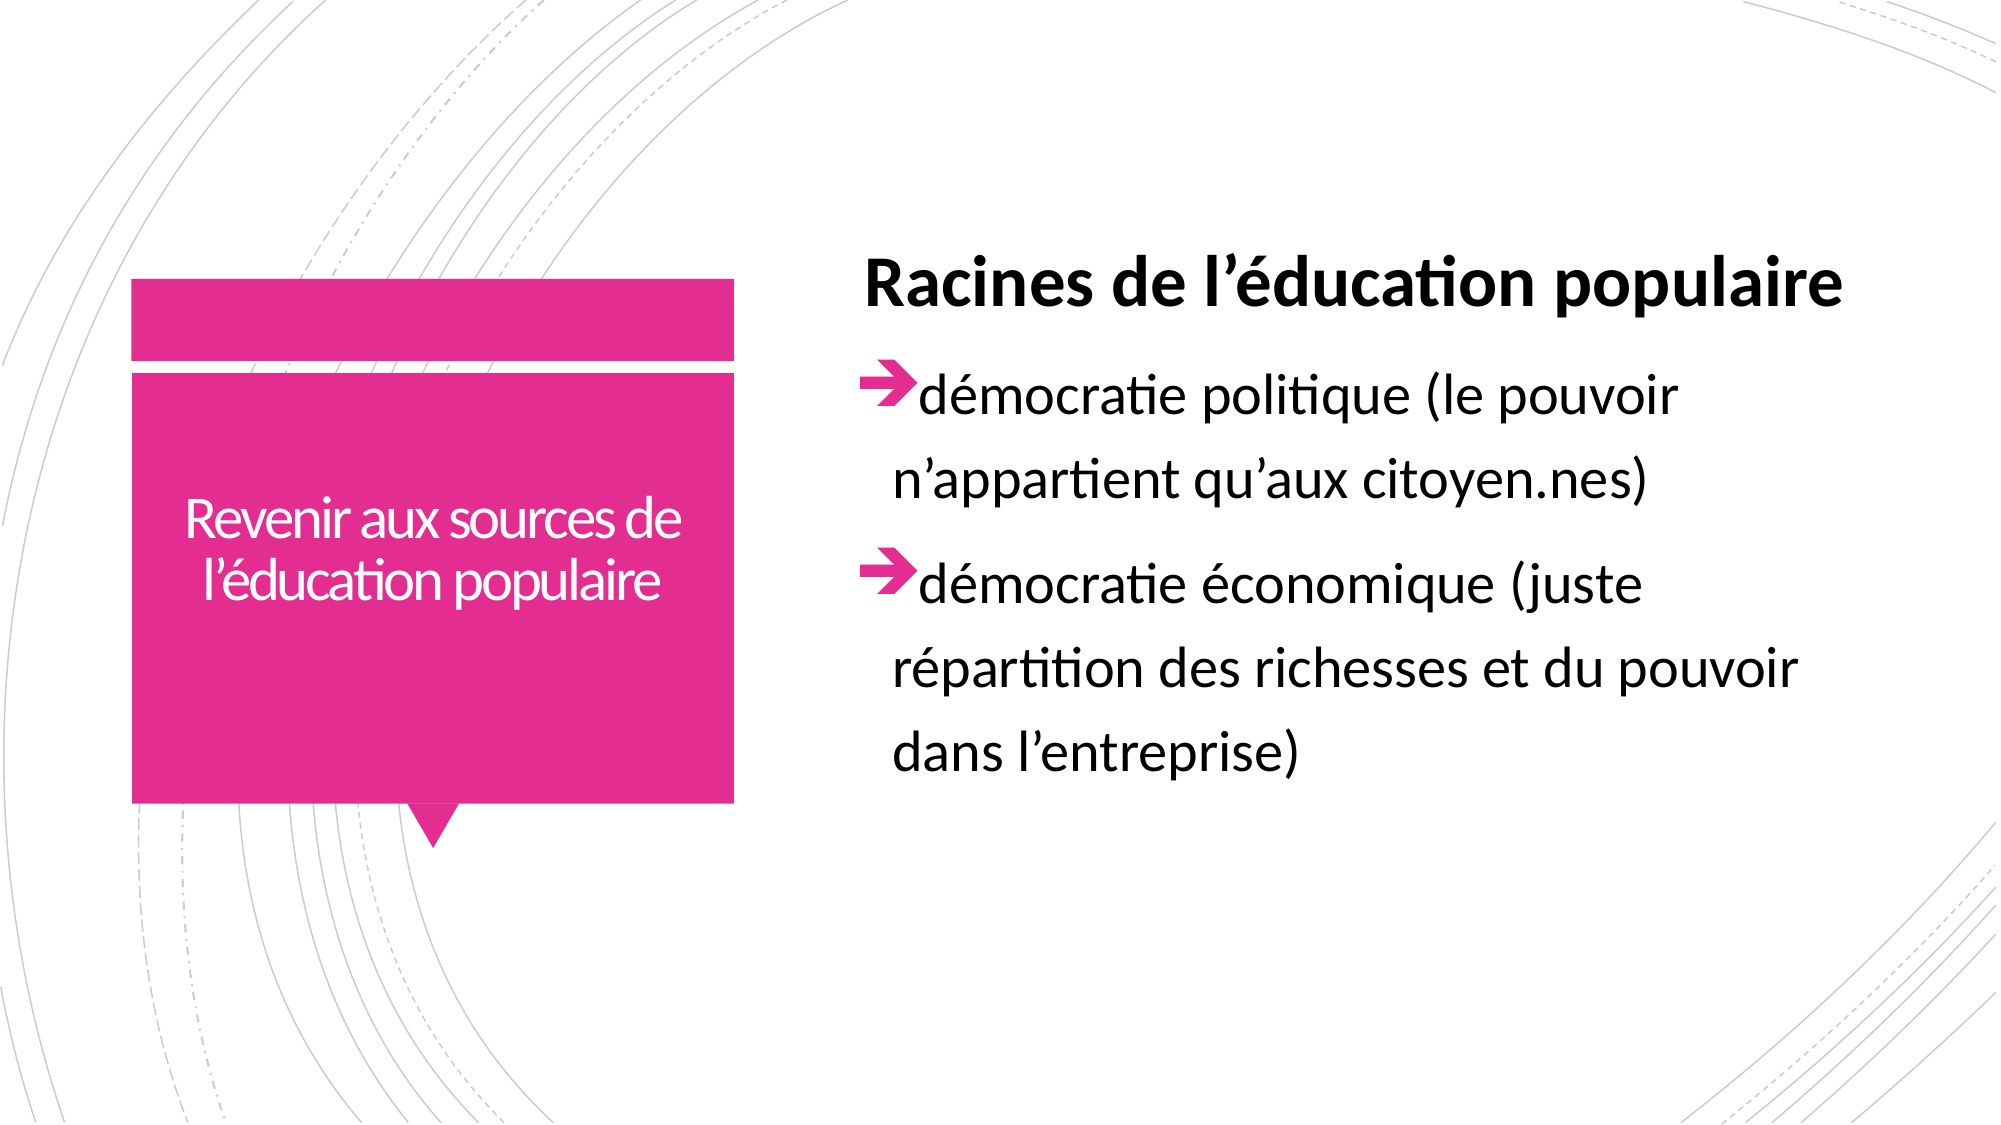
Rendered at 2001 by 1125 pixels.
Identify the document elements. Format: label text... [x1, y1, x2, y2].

title Revenir aux sources de l’éducation populaire [145, 385, 720, 789]
list Racines de l’éducation populaire démocratie politique (le pouvoir n’appartient qu’aux citoyen.nes) démocratie économique (juste répartition des richesses et du pouvoir dans l’entreprise) [839, 0, 1871, 1125]
